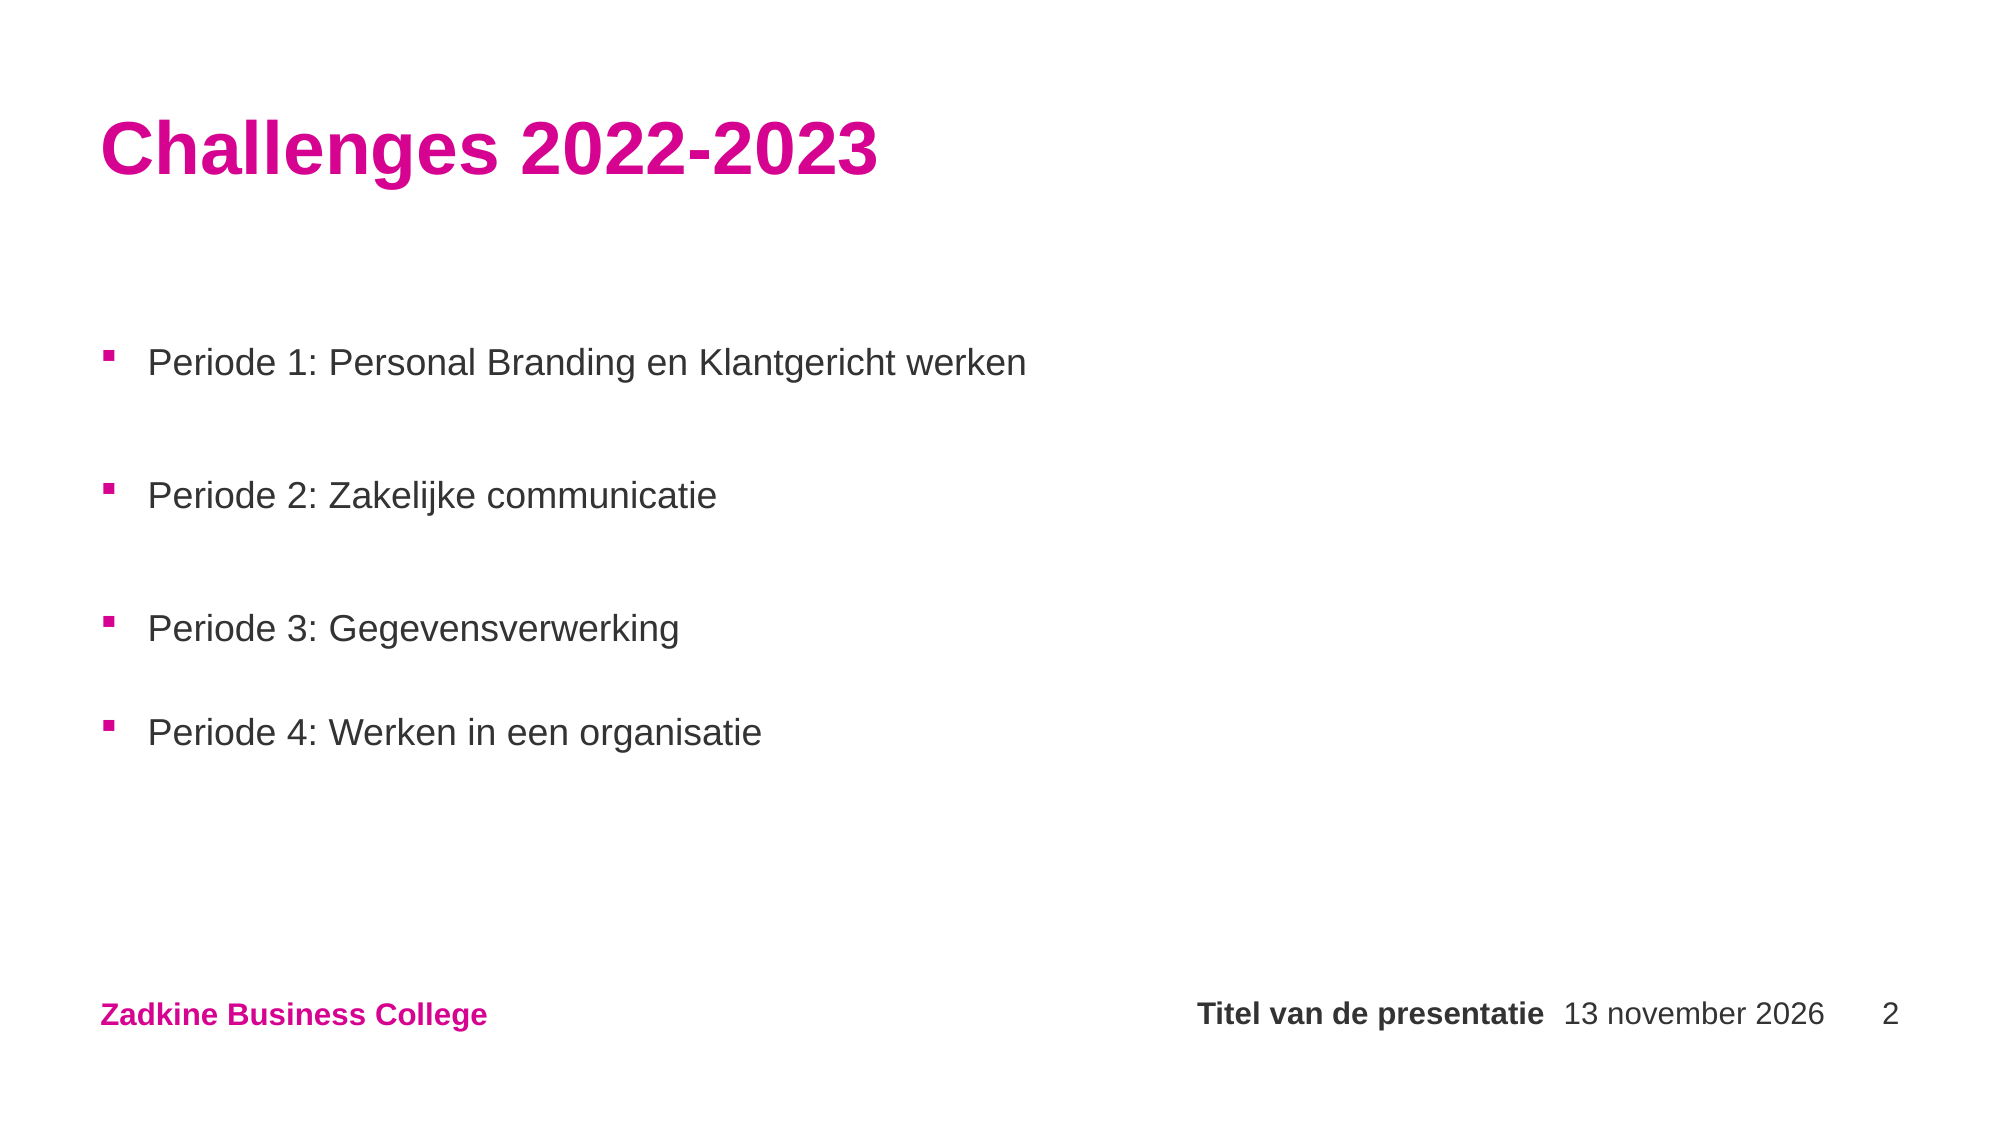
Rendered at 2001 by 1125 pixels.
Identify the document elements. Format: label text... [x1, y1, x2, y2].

slide_number 2 [1825, 993, 1900, 1033]
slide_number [1546, 993, 1825, 1033]
footer Titel van de presentatie [870, 993, 1546, 1033]
list Periode 1: Personal Branding en Klantgericht werken Periode 2: Zakelijke communicatie Periode 3: Gegevensverwerking Periode 4: Werken in een organisatie [100, 331, 1900, 917]
title Challenges 2022-2023 [100, 100, 1900, 190]
